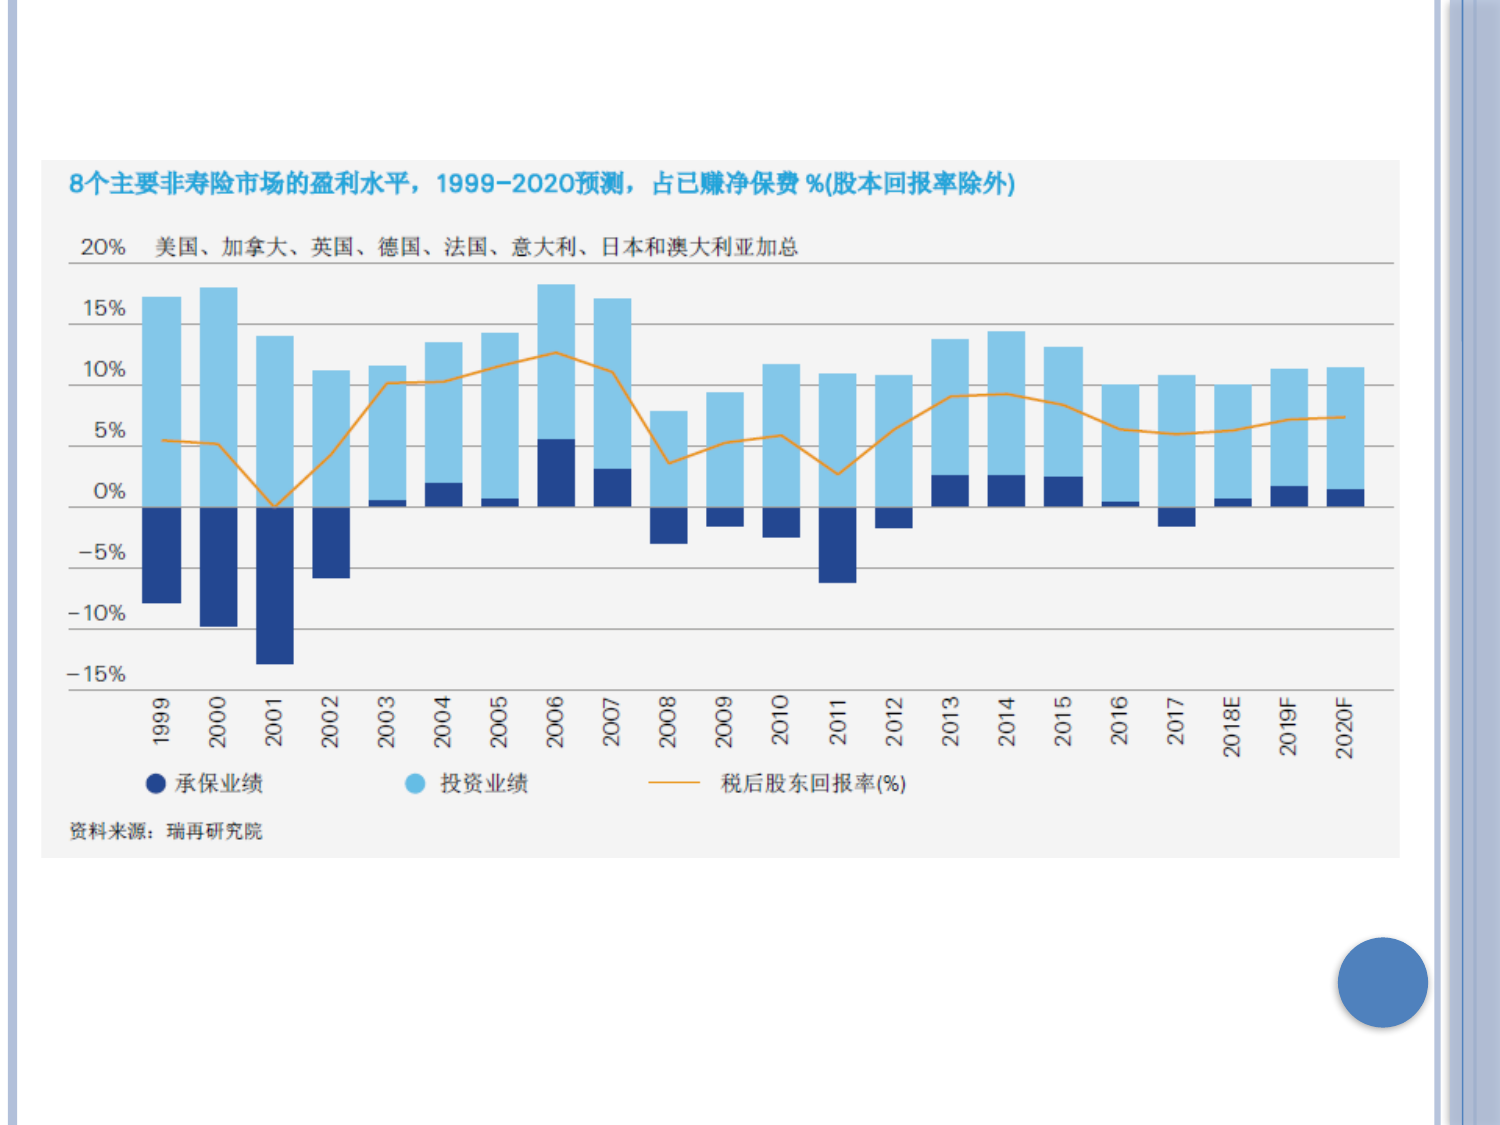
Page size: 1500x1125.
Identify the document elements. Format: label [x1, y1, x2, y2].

picture [40, 160, 1401, 859]
